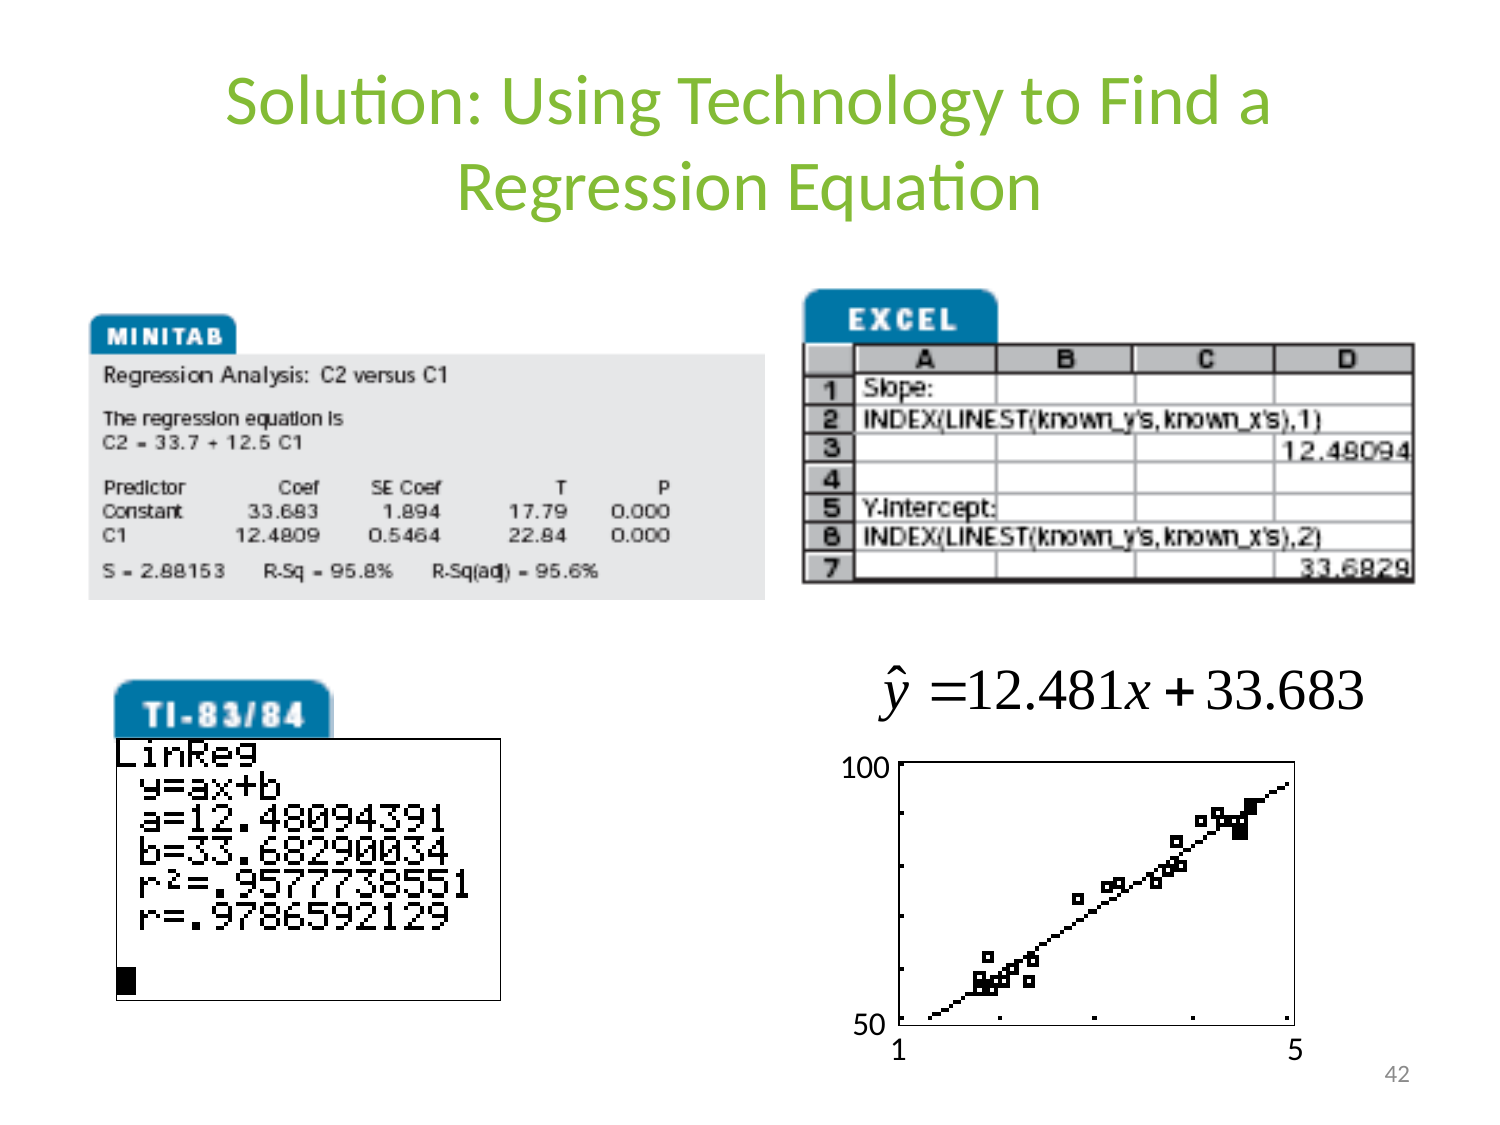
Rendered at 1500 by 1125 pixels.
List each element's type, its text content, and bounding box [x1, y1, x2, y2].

picture [87, 312, 765, 601]
slide_number 42 [1074, 1042, 1425, 1103]
title Solution: Using Technology to Find a Regression Equation [75, 45, 1425, 233]
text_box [824, 737, 1323, 1076]
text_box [112, 674, 501, 1001]
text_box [874, 661, 1367, 729]
picture [799, 287, 1420, 588]
